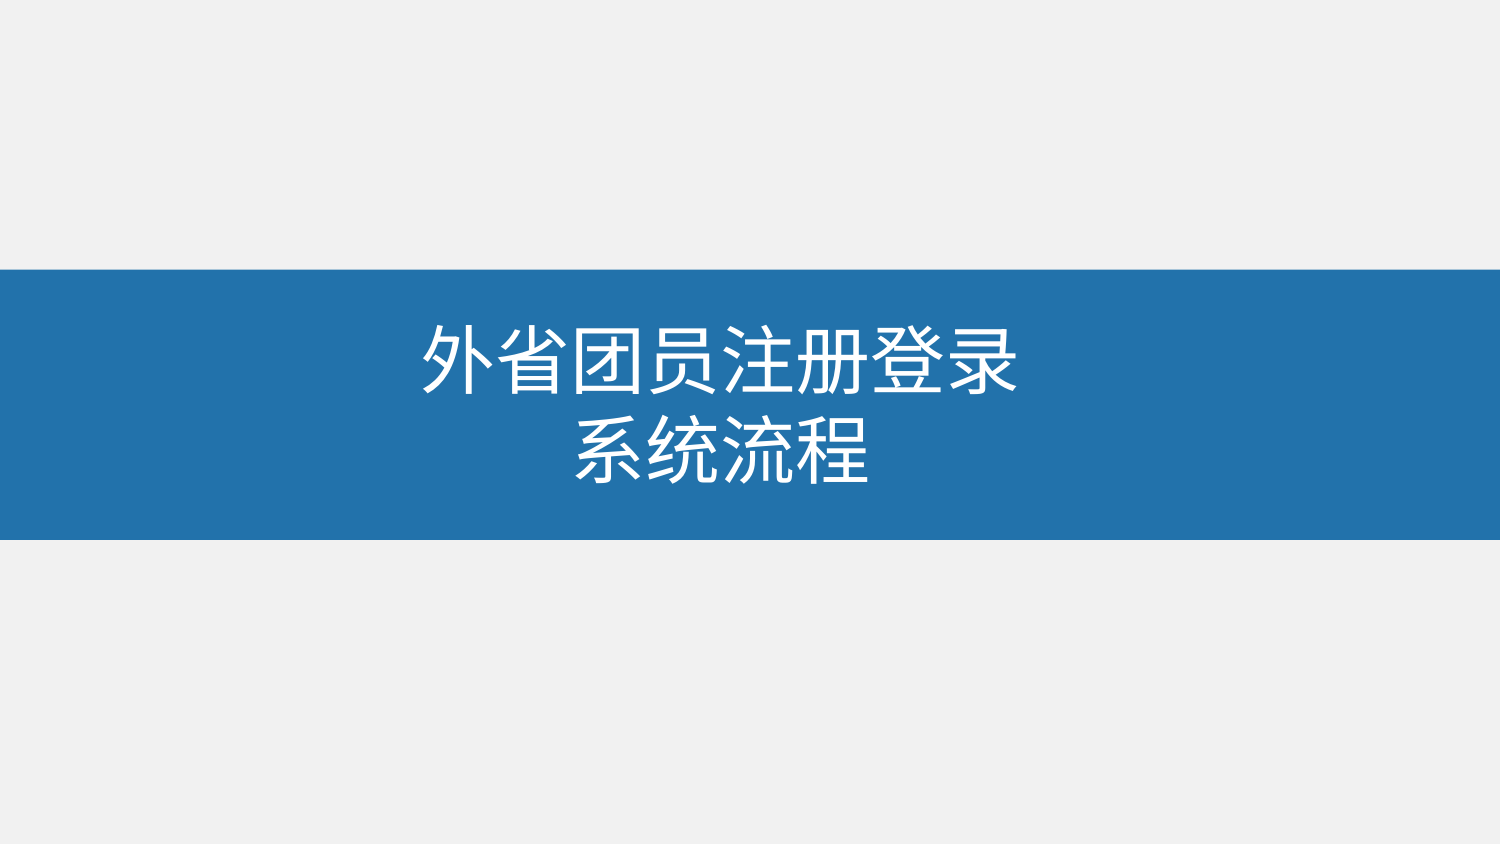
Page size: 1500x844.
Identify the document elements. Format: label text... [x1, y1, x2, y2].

text_box 外省团员注册登录 系统流程 [277, 306, 1164, 501]
text_box [0, 269, 1500, 540]
